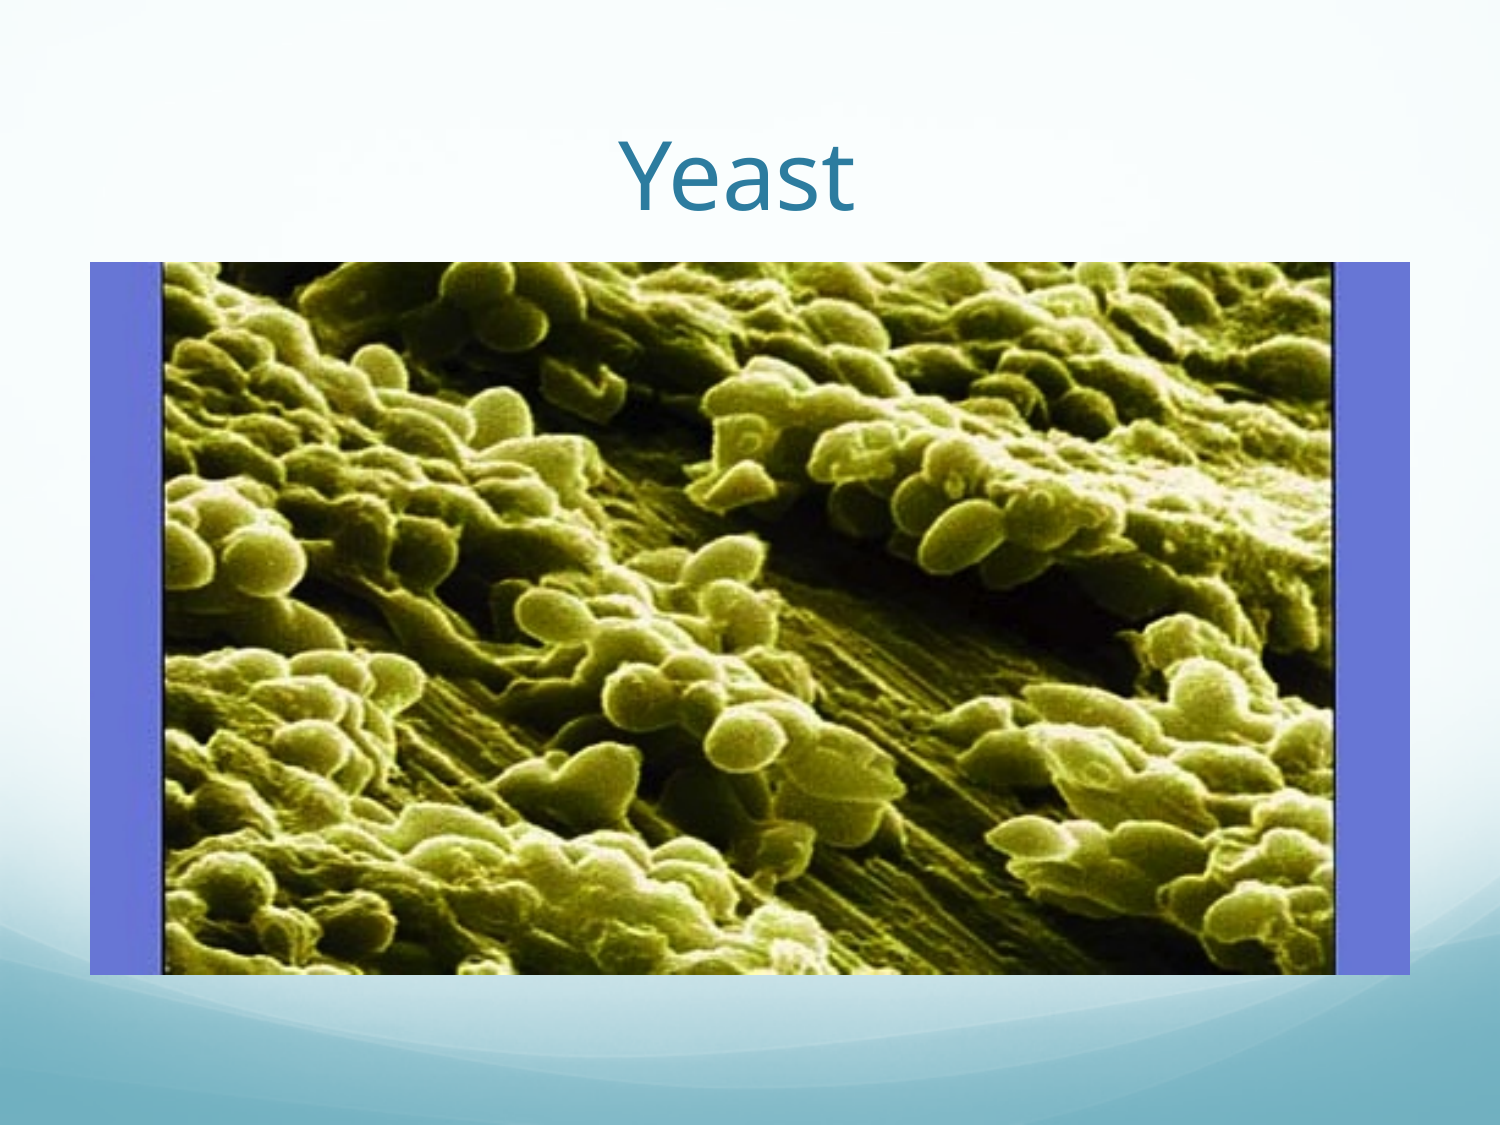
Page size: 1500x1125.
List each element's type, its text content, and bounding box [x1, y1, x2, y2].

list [89, 261, 1410, 976]
title Yeast [90, 17, 1410, 237]
